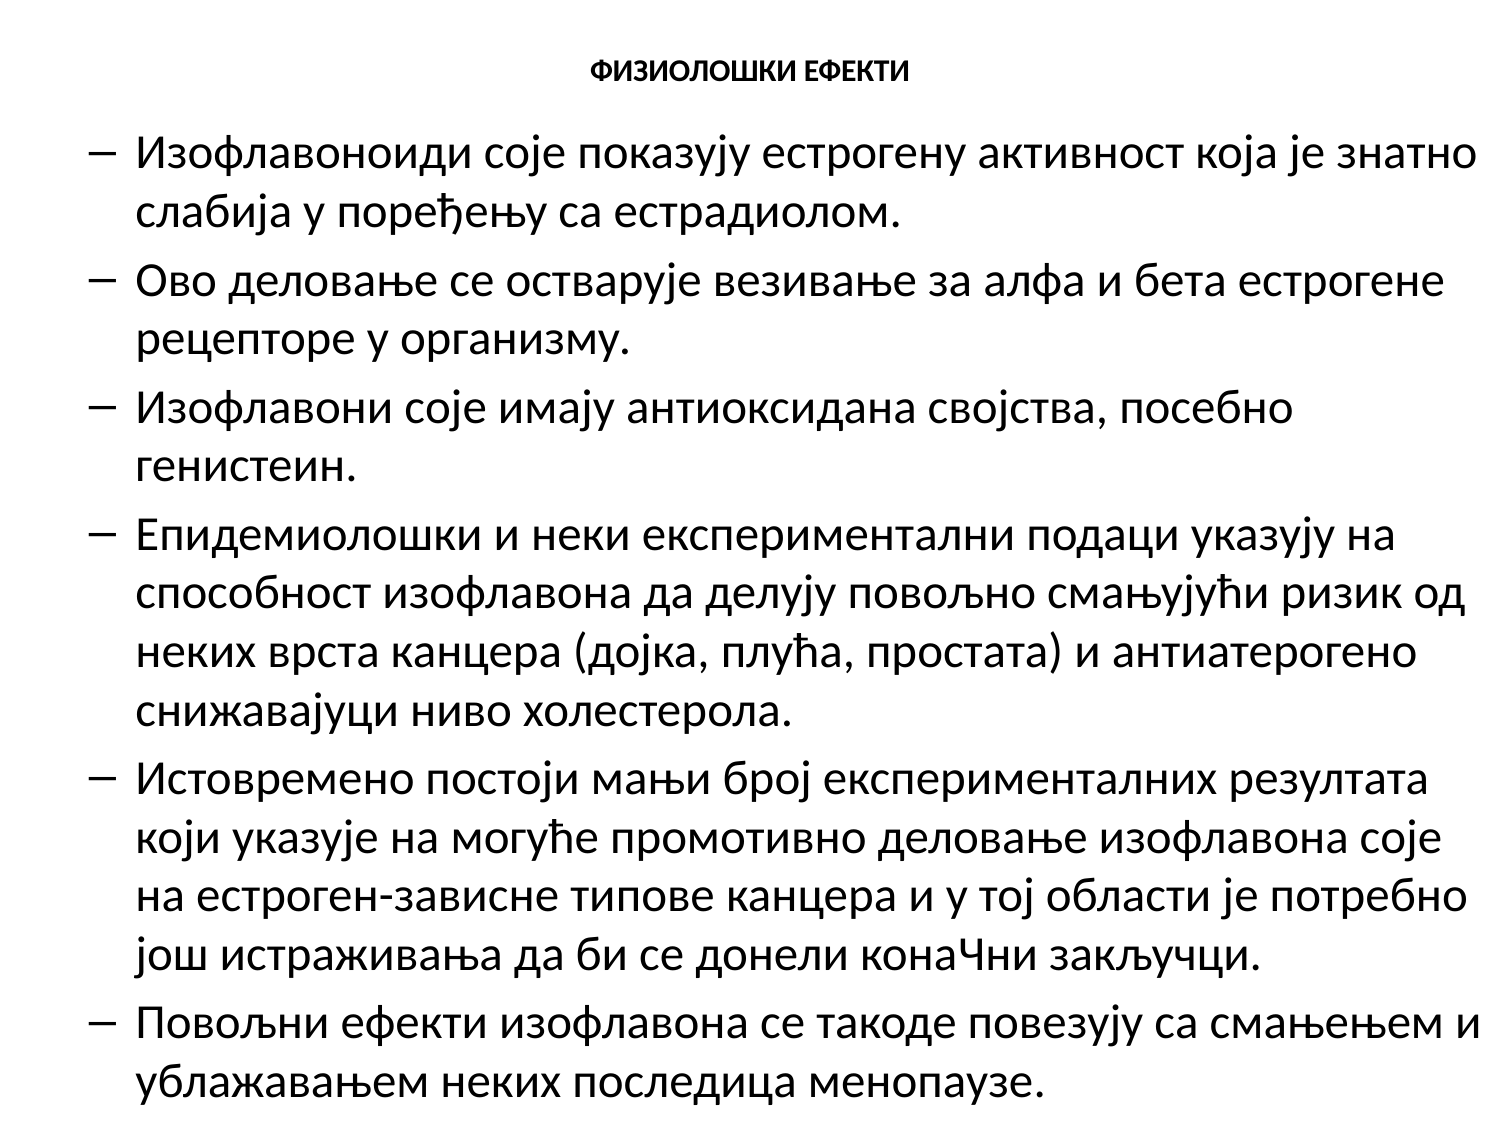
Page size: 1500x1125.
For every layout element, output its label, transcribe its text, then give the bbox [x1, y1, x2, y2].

title ФИЗИОЛОШКИ ЕФЕКТИ [0, 0, 1500, 112]
list Изофлавоноиди соје показују естрогену активност која је знатно слабија у поређењу са естрадиолом. Ово деловање се остварује везивање за алфа и бета естрогене рецепторе у организму. Изофлавони соје имају антиоксидана својства, посебно генистеин. Епидемиолошки и неки експериментални подаци указују на способност изофлавона да делују повољно смањујући ризик од неких врста канцера (дојка, плућа, простата) и антиатерогено снижавајуци ниво холестерола. Истовремено постоји мањи број експерименталних резултата који указује на могуће промотивно деловање изофлавона соје на естроген-зависне типове канцера и у тој области је потребно још истраживања да би се донели конаЧни закључци. Повољни ефекти изофлавона се такоде повезују са смањењем и ублажавањем неких последица менопаузе. [0, 112, 1500, 1125]
